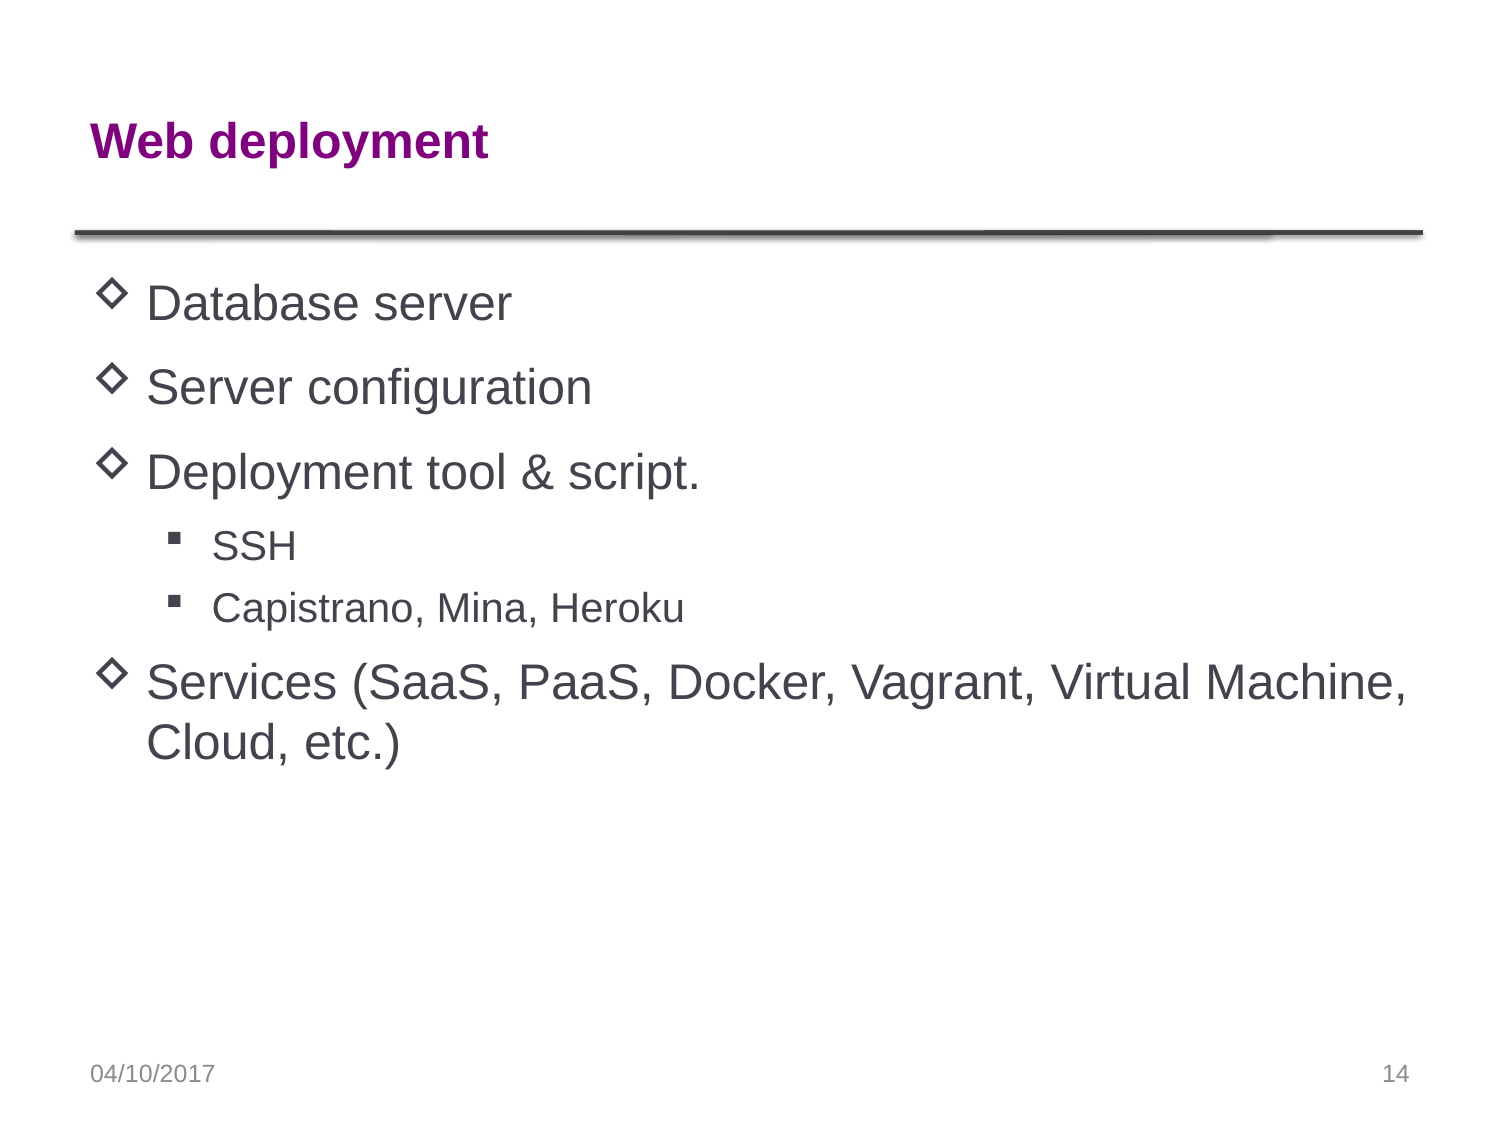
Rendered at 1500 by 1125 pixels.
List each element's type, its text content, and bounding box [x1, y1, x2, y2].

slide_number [75, 1042, 425, 1103]
title Web deployment [74, 44, 1272, 233]
slide_number 14 [1074, 1042, 1425, 1103]
list Database server Server configuration Deployment tool & script. SSH Capistrano, Mina, Heroku Services (SaaS, PaaS, Docker, Vagrant, Virtual Machine, Cloud, etc.) [75, 262, 1425, 1005]
